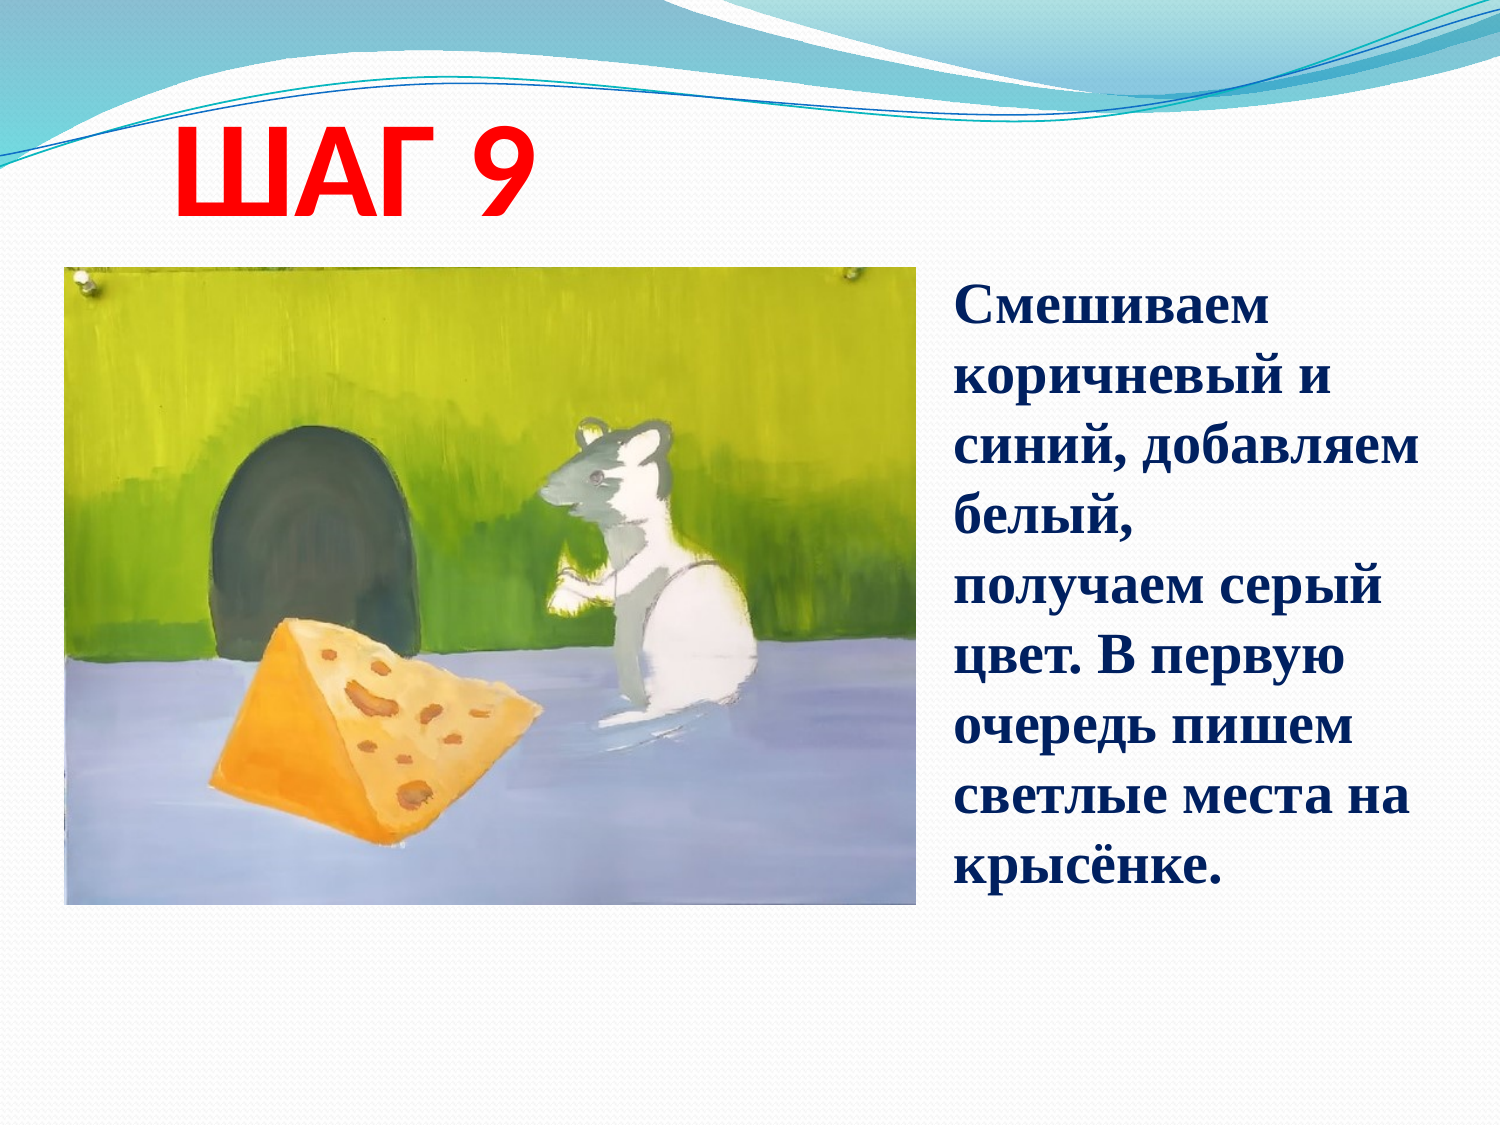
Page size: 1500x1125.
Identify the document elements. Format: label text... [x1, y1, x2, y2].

text_box Смешиваем коричневый и синий, добавляем белый, получаем серый цвет. В первую очередь пишем светлые места на крысёнке. [938, 258, 1500, 903]
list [64, 266, 916, 906]
title ШАГ 9 [171, 54, 1425, 244]
